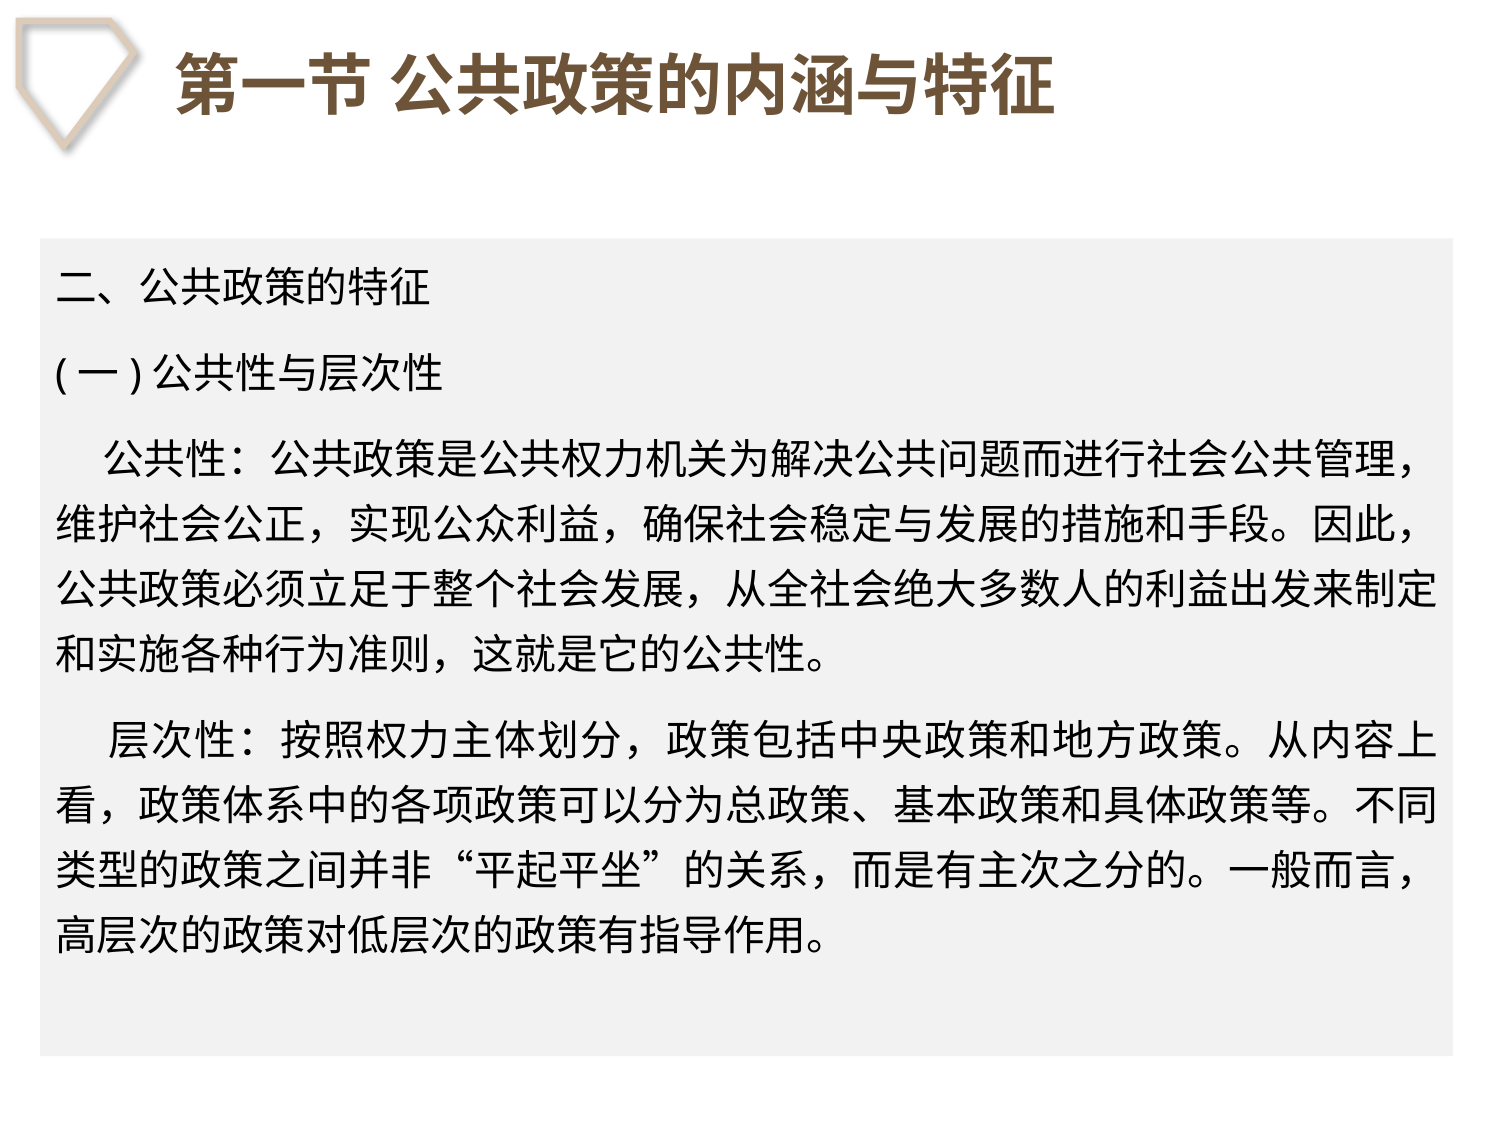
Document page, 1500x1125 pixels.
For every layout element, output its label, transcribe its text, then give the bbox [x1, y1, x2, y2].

list 二、公共政策的特征 (一)公共性与层次性 公共性：公共政策是公共权力机关为解决公共问题而进行社会公共管理，维护社会公正，实现公众利益，确保社会稳定与发展的措施和手段。因此，公共政策必须立足于整个社会发展，从全社会绝大多数人的利益出发来制定和实施各种行为准则，这就是它的公共性。 层次性：按照权力主体划分，政策包括中央政策和地方政策。从内容上看，政策体系中的各项政策可以分为总政策、基本政策和具体政策等。不同类型的政策之间并非“平起平坐”的关系，而是有主次之分的。一般而言，高层次的政策对低层次的政策有指导作用。 [40, 238, 1454, 1057]
title 第一节 公共政策的内涵与特征 [158, 18, 1456, 159]
